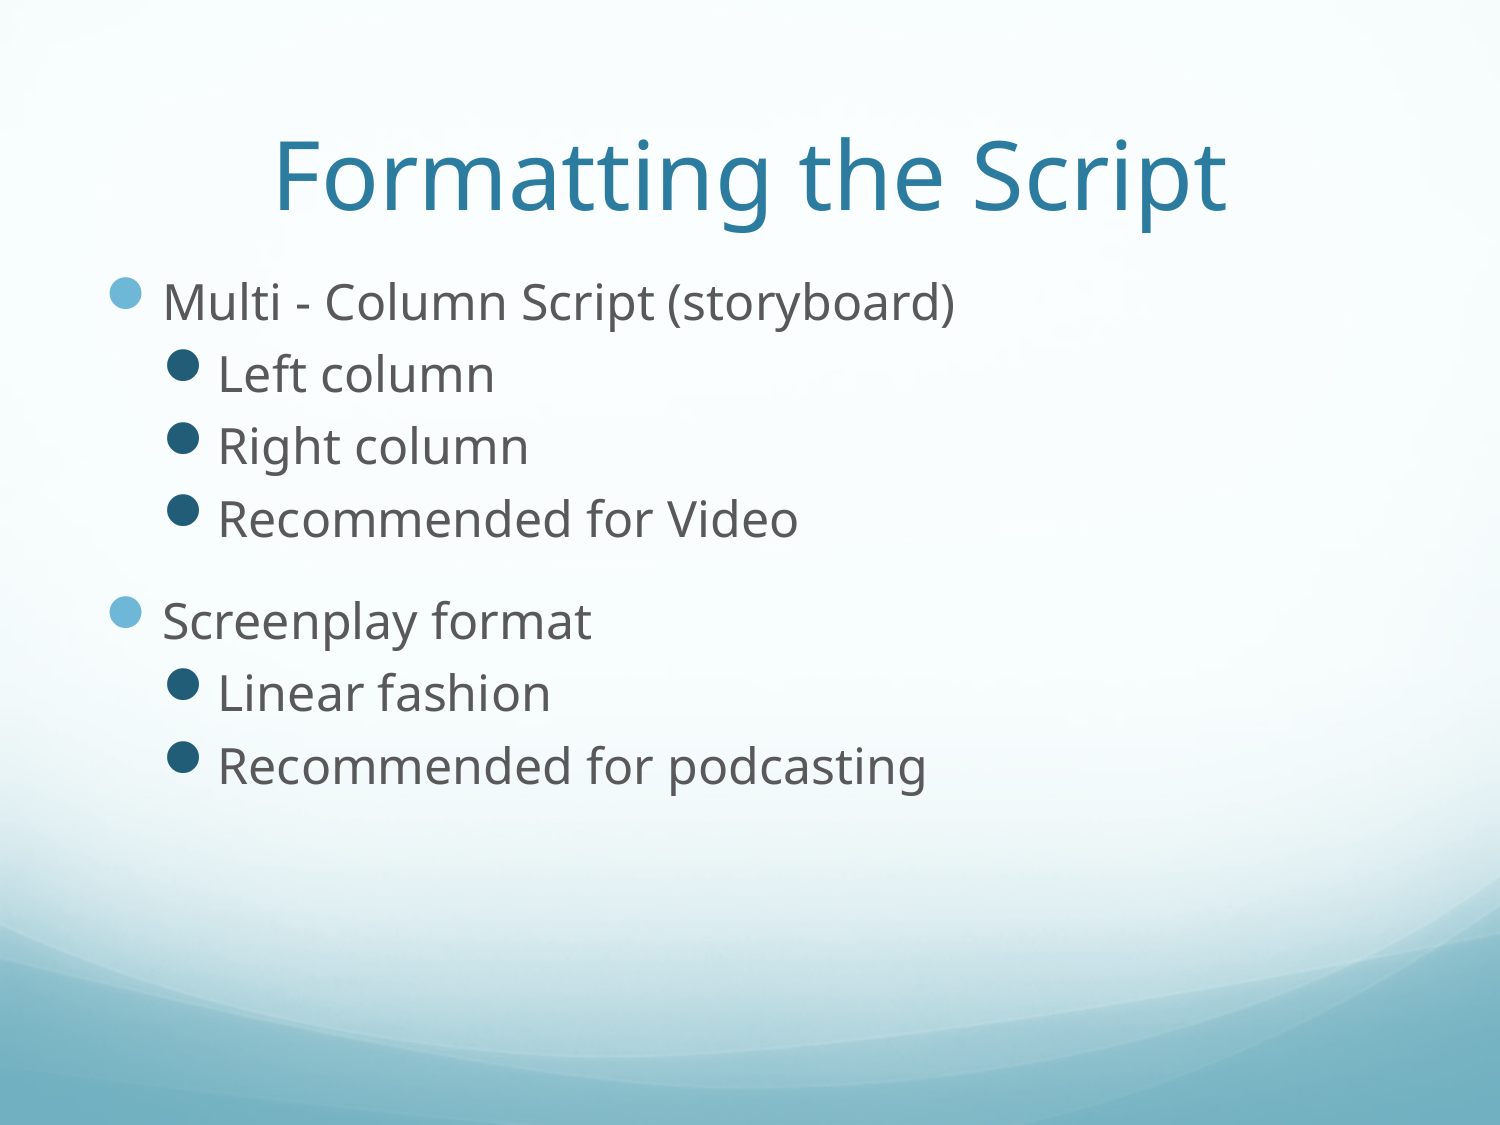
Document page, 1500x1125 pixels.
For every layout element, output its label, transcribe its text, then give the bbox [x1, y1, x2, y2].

list Multi - Column Script (storyboard) Left column Right column Recommended for Video Screenplay format Linear fashion Recommended for podcasting [90, 262, 1410, 975]
title Formatting the Script [90, 17, 1410, 237]
